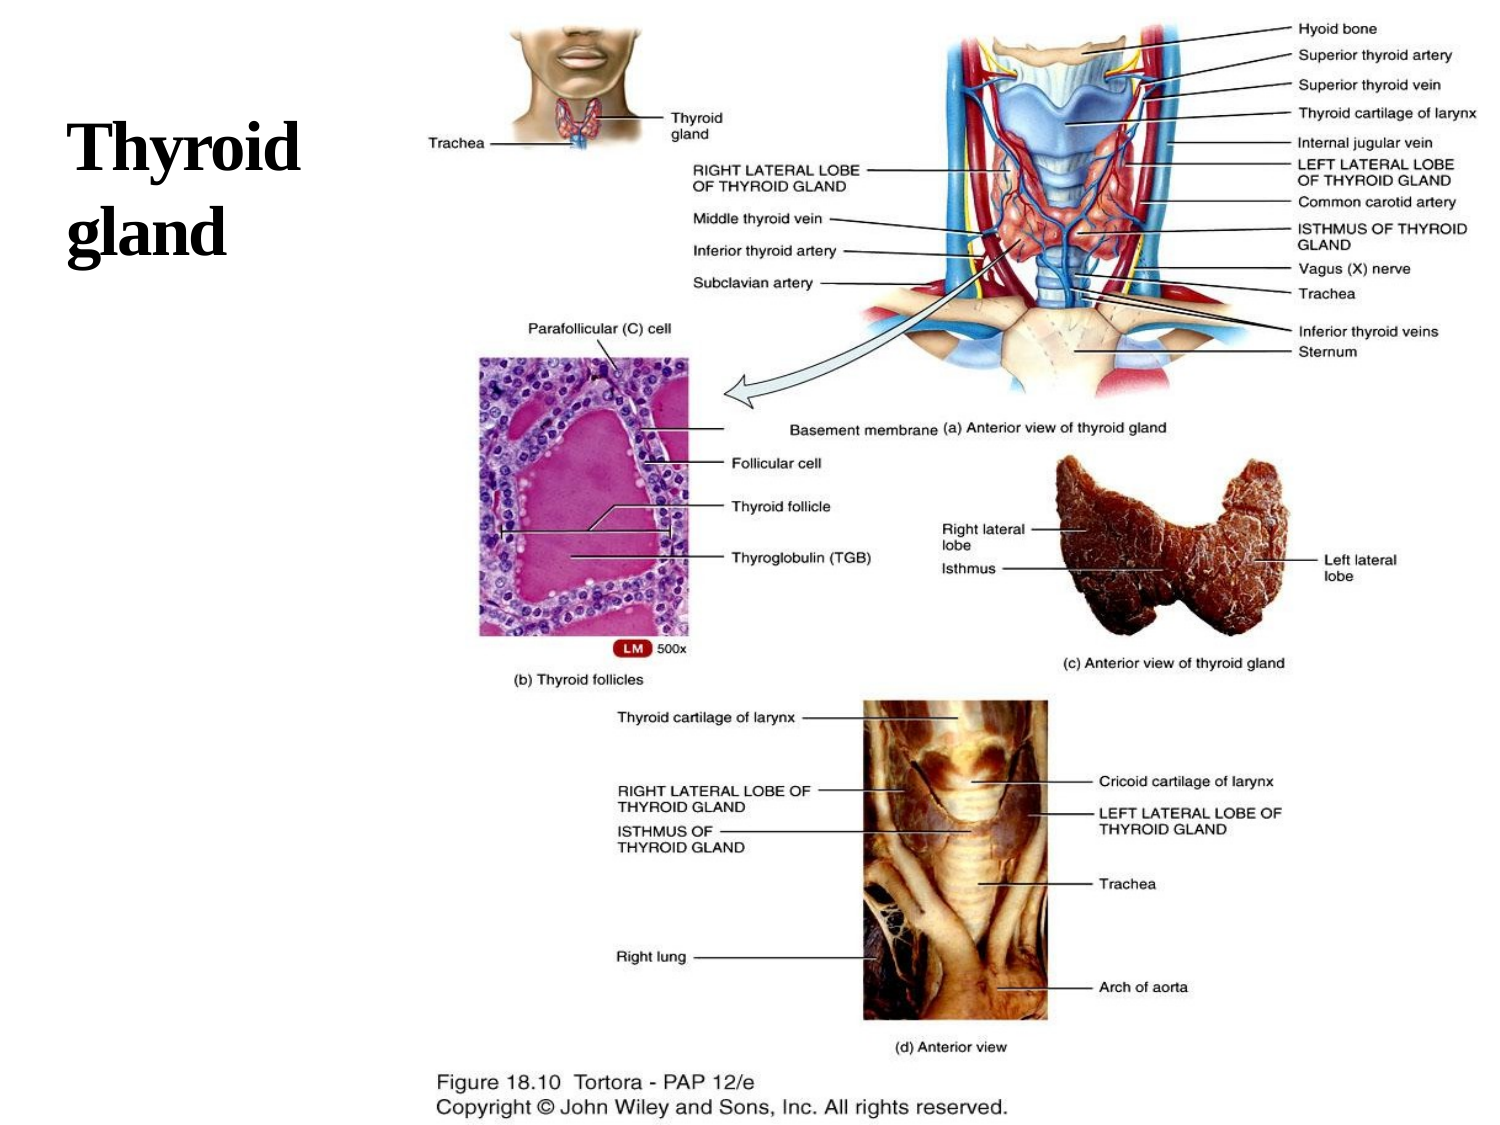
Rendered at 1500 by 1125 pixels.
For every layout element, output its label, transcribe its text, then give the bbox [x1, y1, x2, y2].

text_box [426, 16, 1479, 1125]
title Thyroid gland [66, 97, 416, 357]
